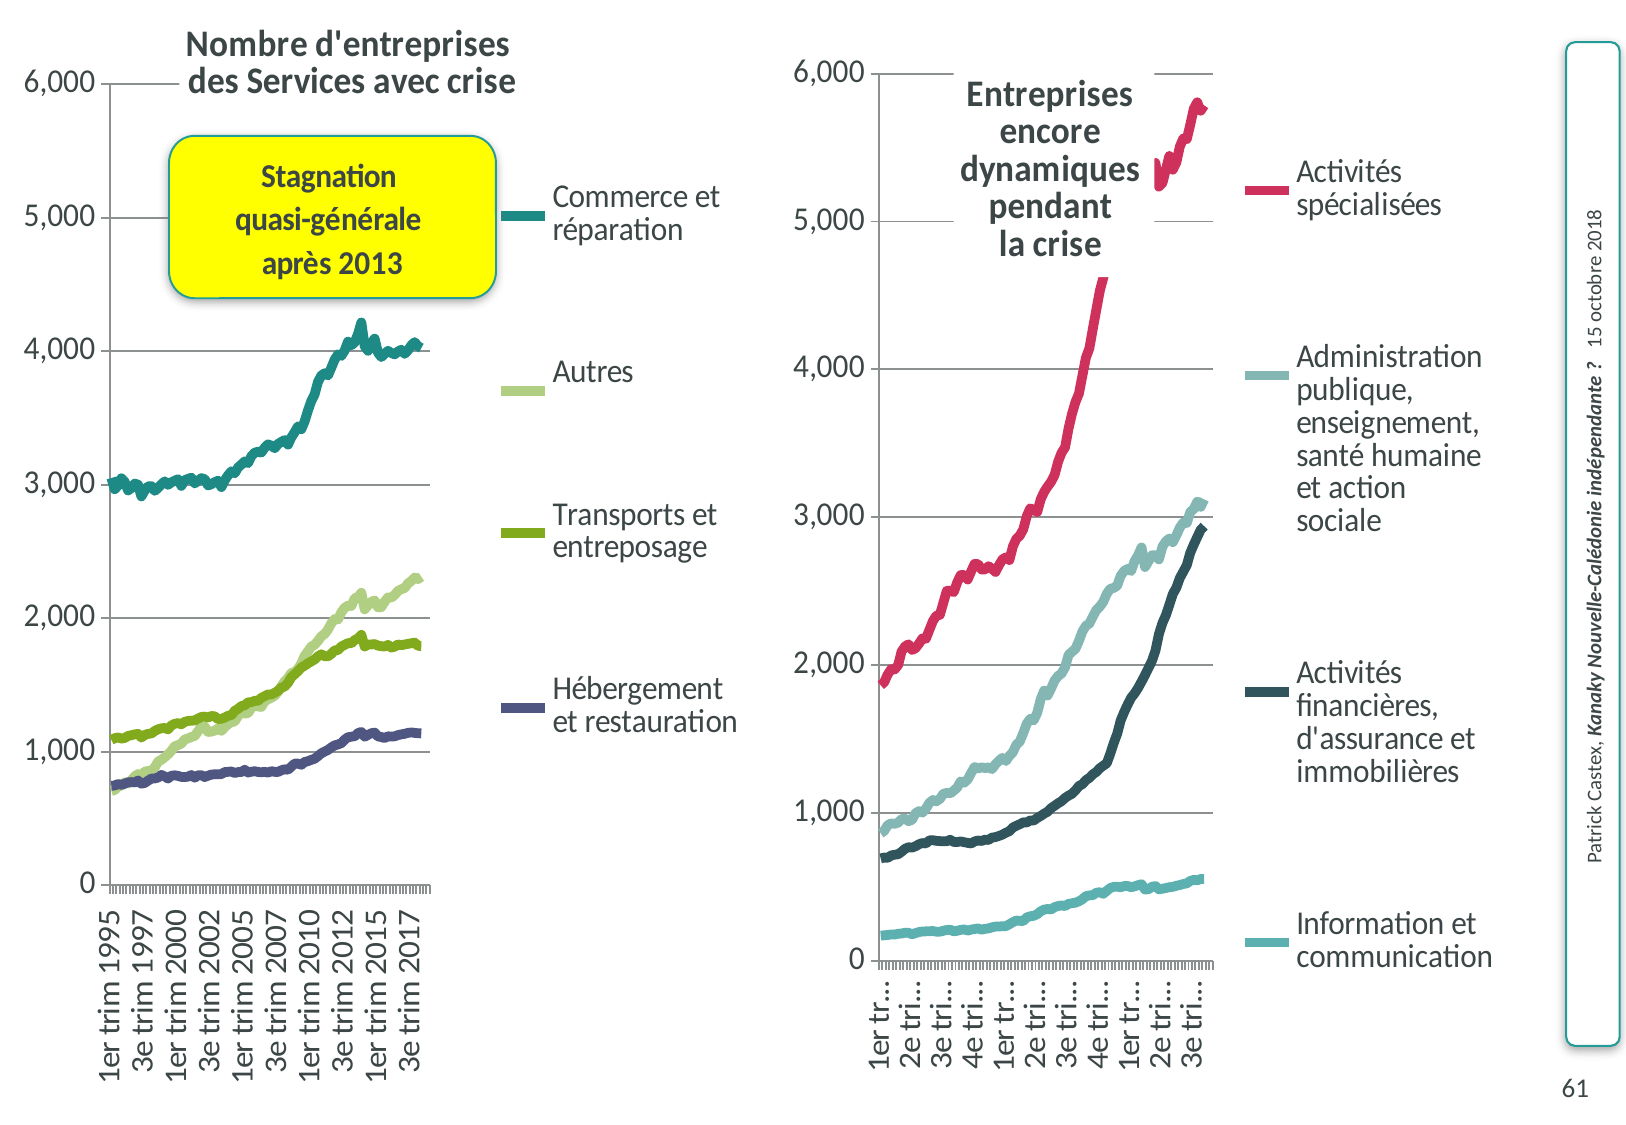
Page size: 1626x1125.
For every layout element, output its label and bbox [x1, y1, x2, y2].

chart [23, 16, 761, 1097]
chart [792, 37, 1516, 1097]
